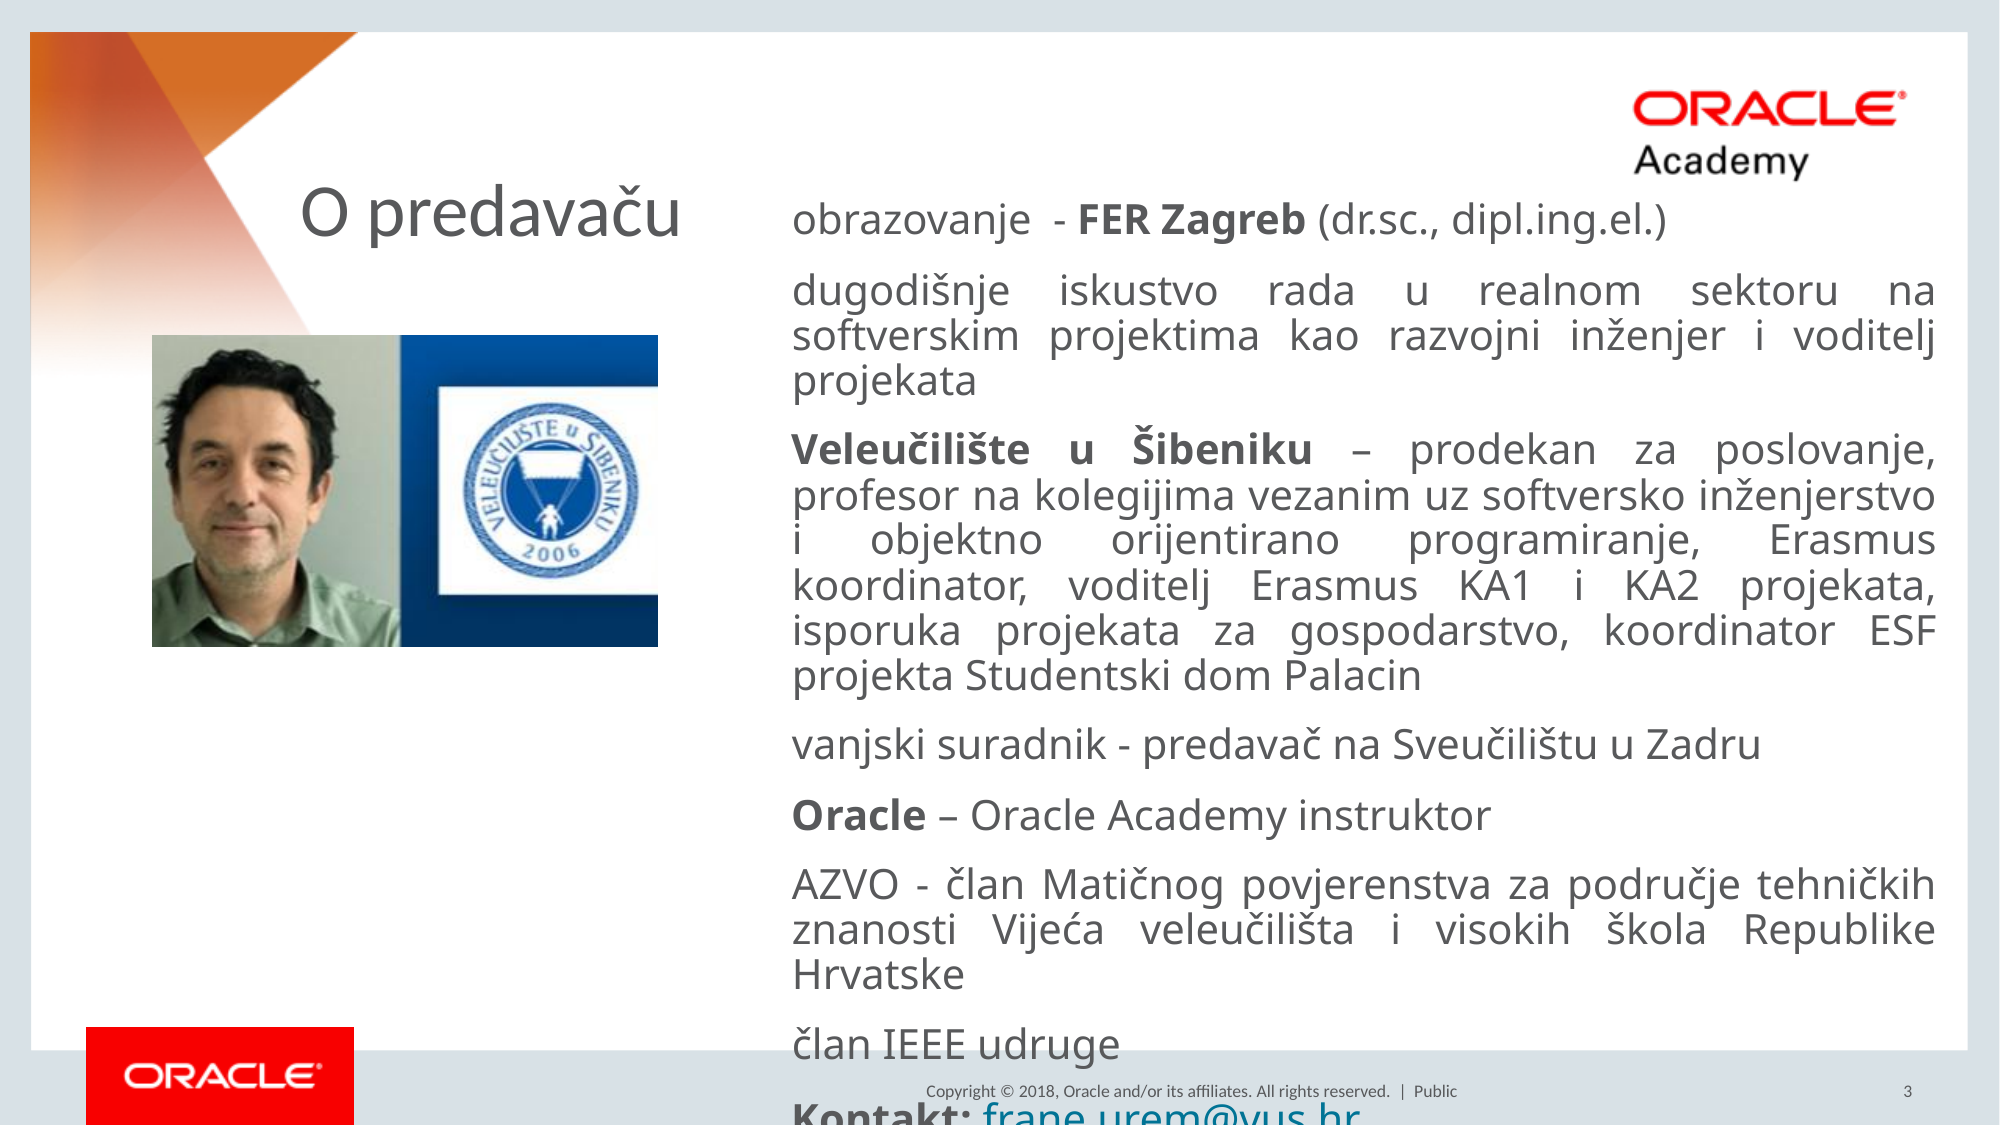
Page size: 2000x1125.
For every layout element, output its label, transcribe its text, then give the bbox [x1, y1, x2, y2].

slide_number 3 [1857, 1075, 1913, 1106]
picture [86, 1027, 354, 1125]
picture [1600, 57, 1931, 104]
footer Public [1414, 1075, 1857, 1106]
picture [30, 32, 658, 647]
list obrazovanje - FER Zagreb (dr.sc., dipl.ing.el.) dugodišnje iskustvo rada u realnom sektoru na softverskim projektima kao razvojni inženjer i voditelj projekata Veleučilište u Šibeniku – prodekan za poslovanje, profesor na kolegijima vezanim uz softversko inženjerstvo i objektno orijentirano programiranje, Erasmus koordinator, voditelj Erasmus KA1 i KA2 projekata, isporuka projekata za gospodarstvo, koordinator ESF projekta Studentski dom Palacin vanjski suradnik - predavač na Sveučilištu u Zadru Oracle – Oracle Academy instruktor AZVO - član Matičnog povjerenstva za područje tehničkih znanosti Vijeća veleučilišta i visokih škola Republike Hrvatske član IEEE udruge Kontakt: frane.urem@vus.hr [791, 251, 1937, 1032]
title O predavaču [300, 104, 2000, 251]
